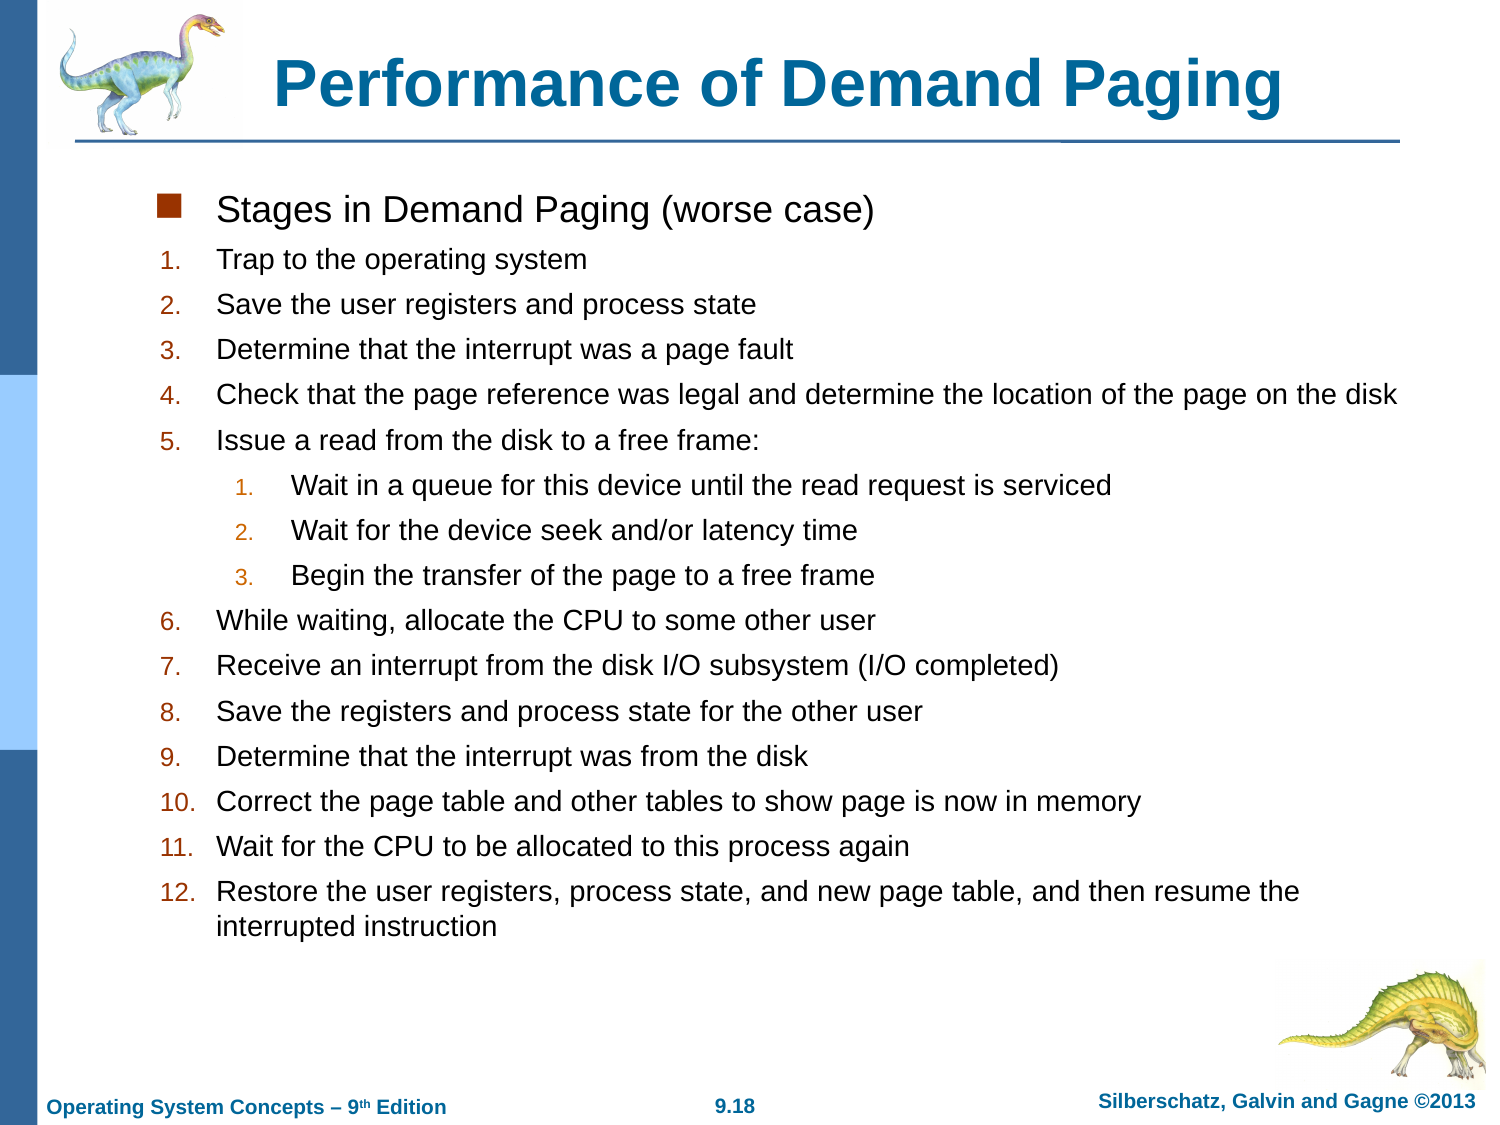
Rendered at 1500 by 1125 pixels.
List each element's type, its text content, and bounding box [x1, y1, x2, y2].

list Stages in Demand Paging (worse case) Trap to the operating system Save the user registers and process state Determine that the interrupt was a page fault Check that the page reference was legal and determine the location of the page on the disk Issue a read from the disk to a free frame: Wait in a queue for this device until the read request is serviced Wait for the device seek and/or latency time Begin the transfer of the page to a free frame While waiting, allocate the CPU to some other user Receive an interrupt from the disk I/O subsystem (I/O completed) Save the registers and process state for the other user Determine that the interrupt was from the disk Correct the page table and other tables to show page is now in memory Wait for the CPU to be allocated to this process again Restore the user registers, process state, and new page table, and then resume the interrupted instruction [144, 177, 1424, 974]
title Performance of Demand Paging [133, 32, 1426, 128]
picture [46, 0, 243, 149]
picture [1275, 959, 1486, 1090]
